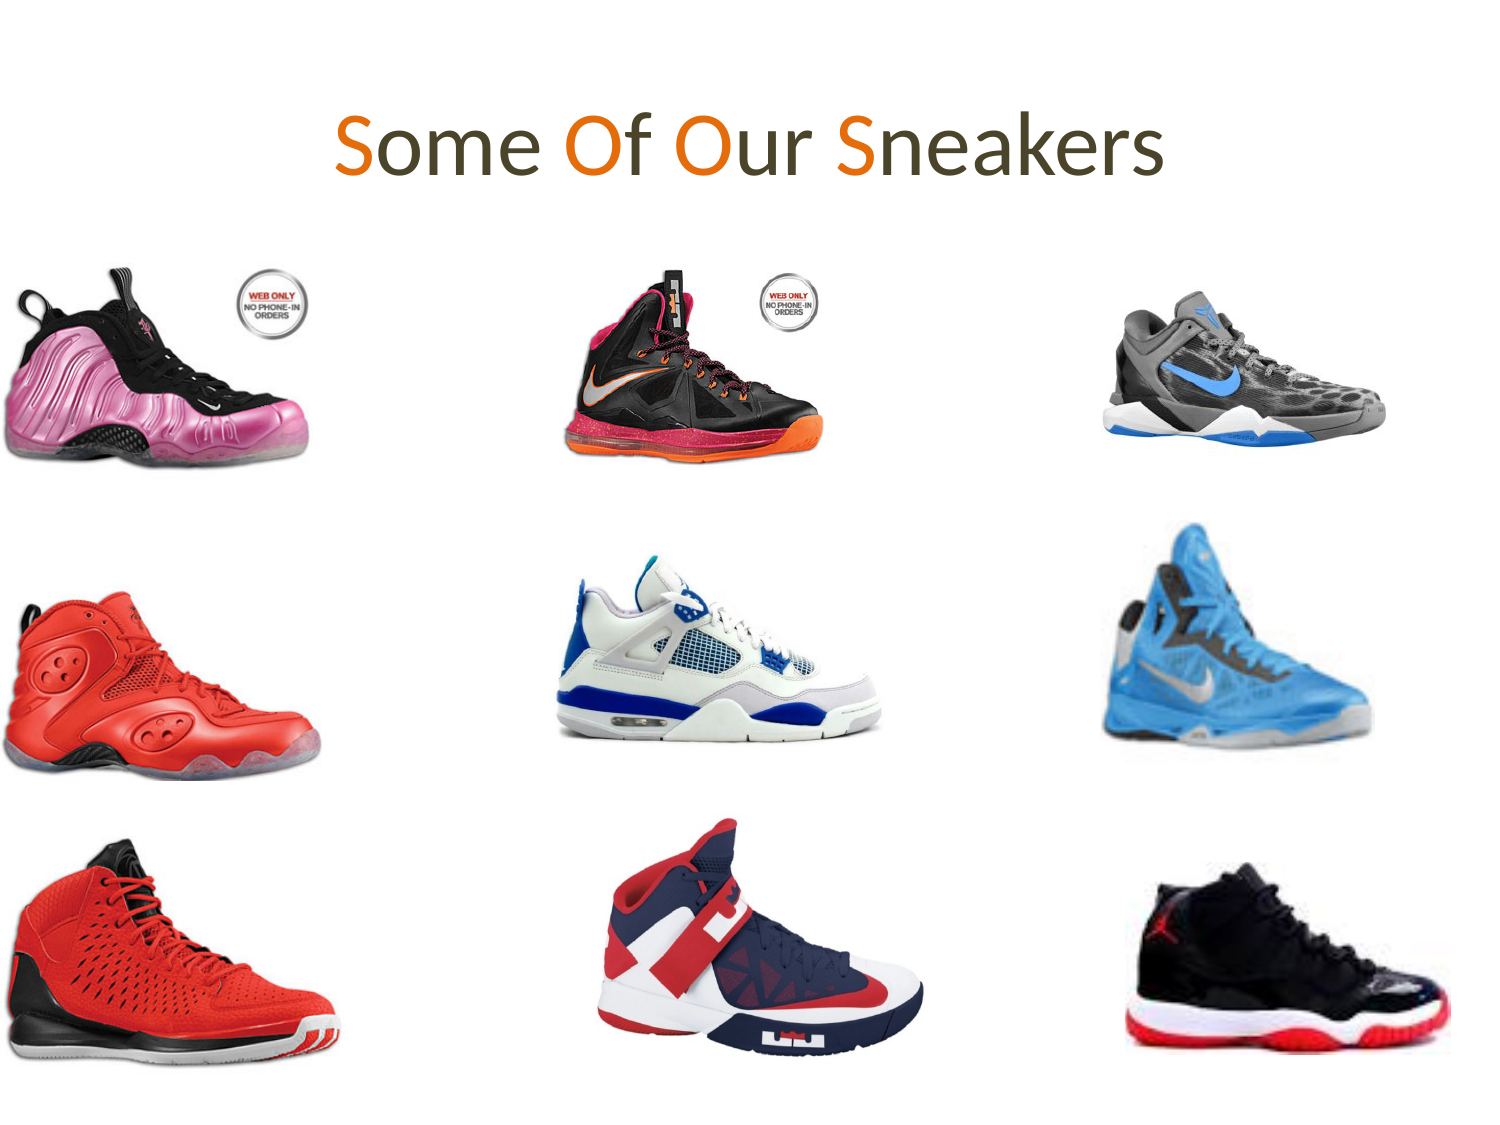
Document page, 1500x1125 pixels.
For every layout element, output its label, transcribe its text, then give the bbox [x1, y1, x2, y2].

picture [1124, 862, 1451, 1055]
title Some Of Our Sneakers [75, 45, 1425, 233]
picture [1099, 224, 1388, 776]
picture [549, 524, 888, 751]
picture [574, 812, 938, 1069]
picture [0, 212, 344, 1125]
picture [562, 237, 826, 501]
